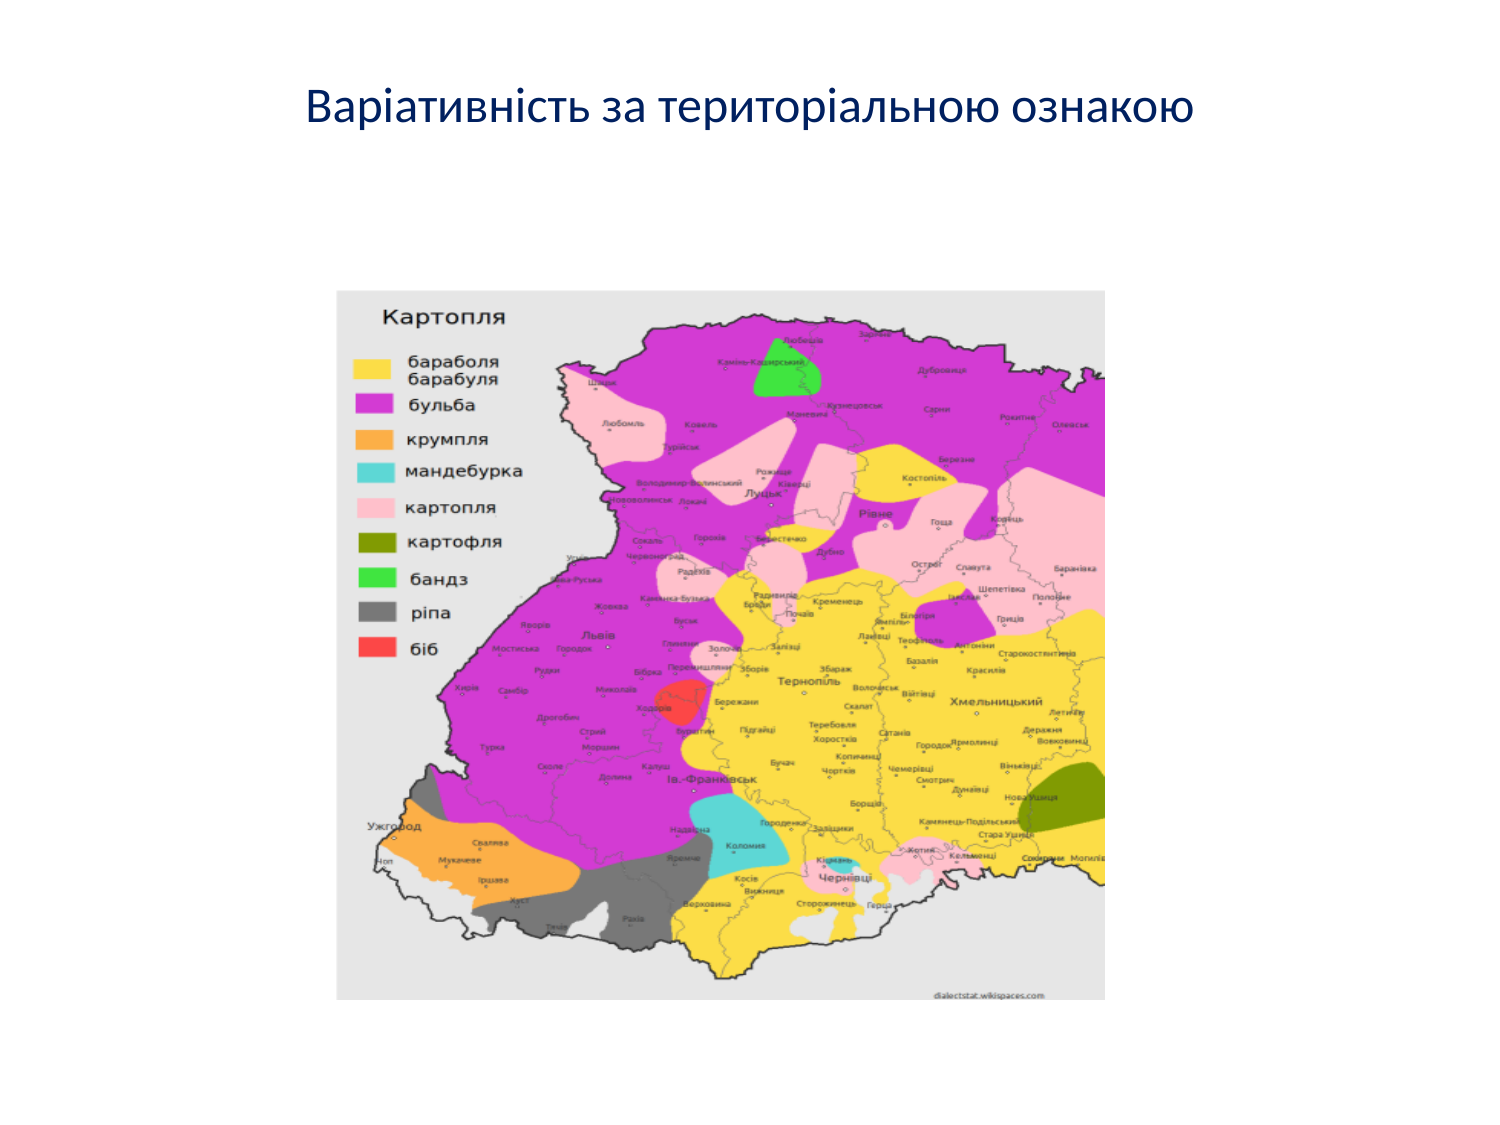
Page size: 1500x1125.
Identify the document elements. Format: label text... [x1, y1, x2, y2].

picture [336, 290, 1105, 1000]
title Варіативність за територіальною ознакою [75, 45, 1425, 161]
